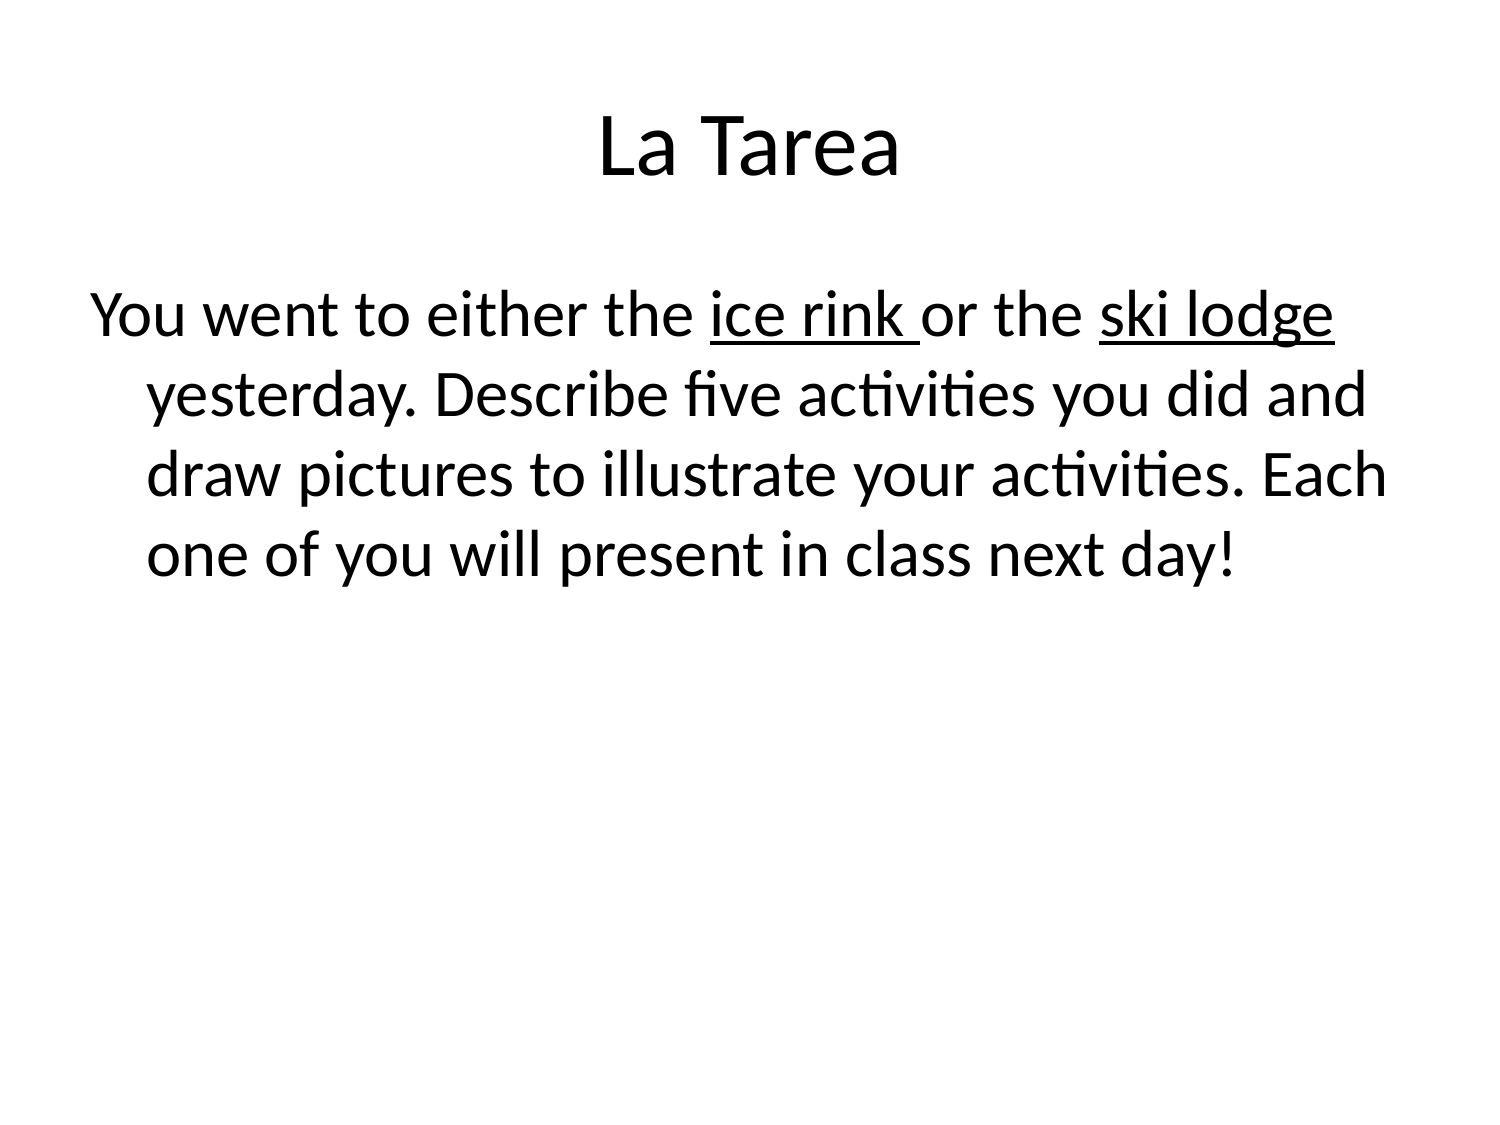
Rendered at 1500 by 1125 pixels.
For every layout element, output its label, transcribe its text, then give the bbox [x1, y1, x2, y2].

list You went to either the ice rink or the ski lodge yesterday. Describe five activities you did and draw pictures to illustrate your activities. Each one of you will present in class next day! [75, 262, 1425, 1005]
title La Tarea [75, 45, 1425, 233]
